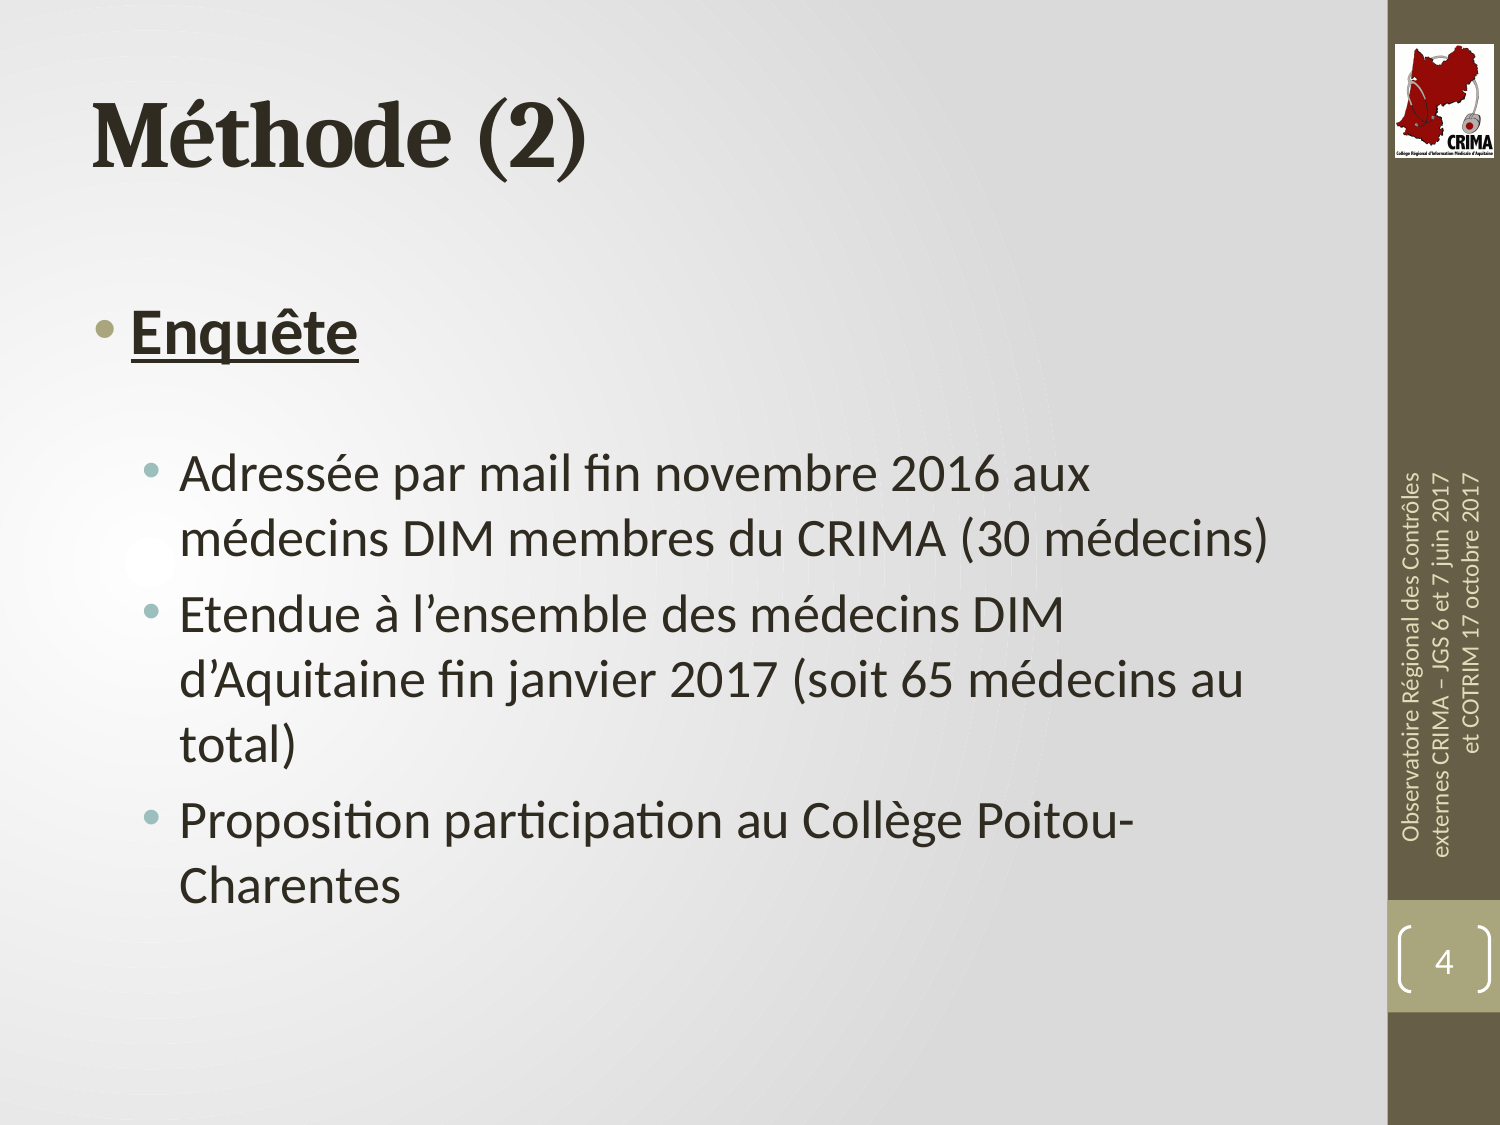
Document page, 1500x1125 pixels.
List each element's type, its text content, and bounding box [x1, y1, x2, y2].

title Méthode (2) [75, 45, 1325, 213]
picture [1395, 44, 1494, 158]
list Enquête Adressée par mail fin novembre 2016 aux médecins DIM membres du CRIMA (30 médecins) Etendue à l’ensemble des médecins DIM d’Aquitaine fin janvier 2017 (soit 65 médecins au total) Proposition participation au Collège Poitou-Charentes [59, 280, 1310, 1098]
slide_number 4 [1397, 925, 1492, 994]
footer Observatoire Régional des Contrôles externes CRIMA – JGS 6 et 7 juin 2017 et COTRIM 17 octobre 2017 [1408, 457, 1469, 889]
